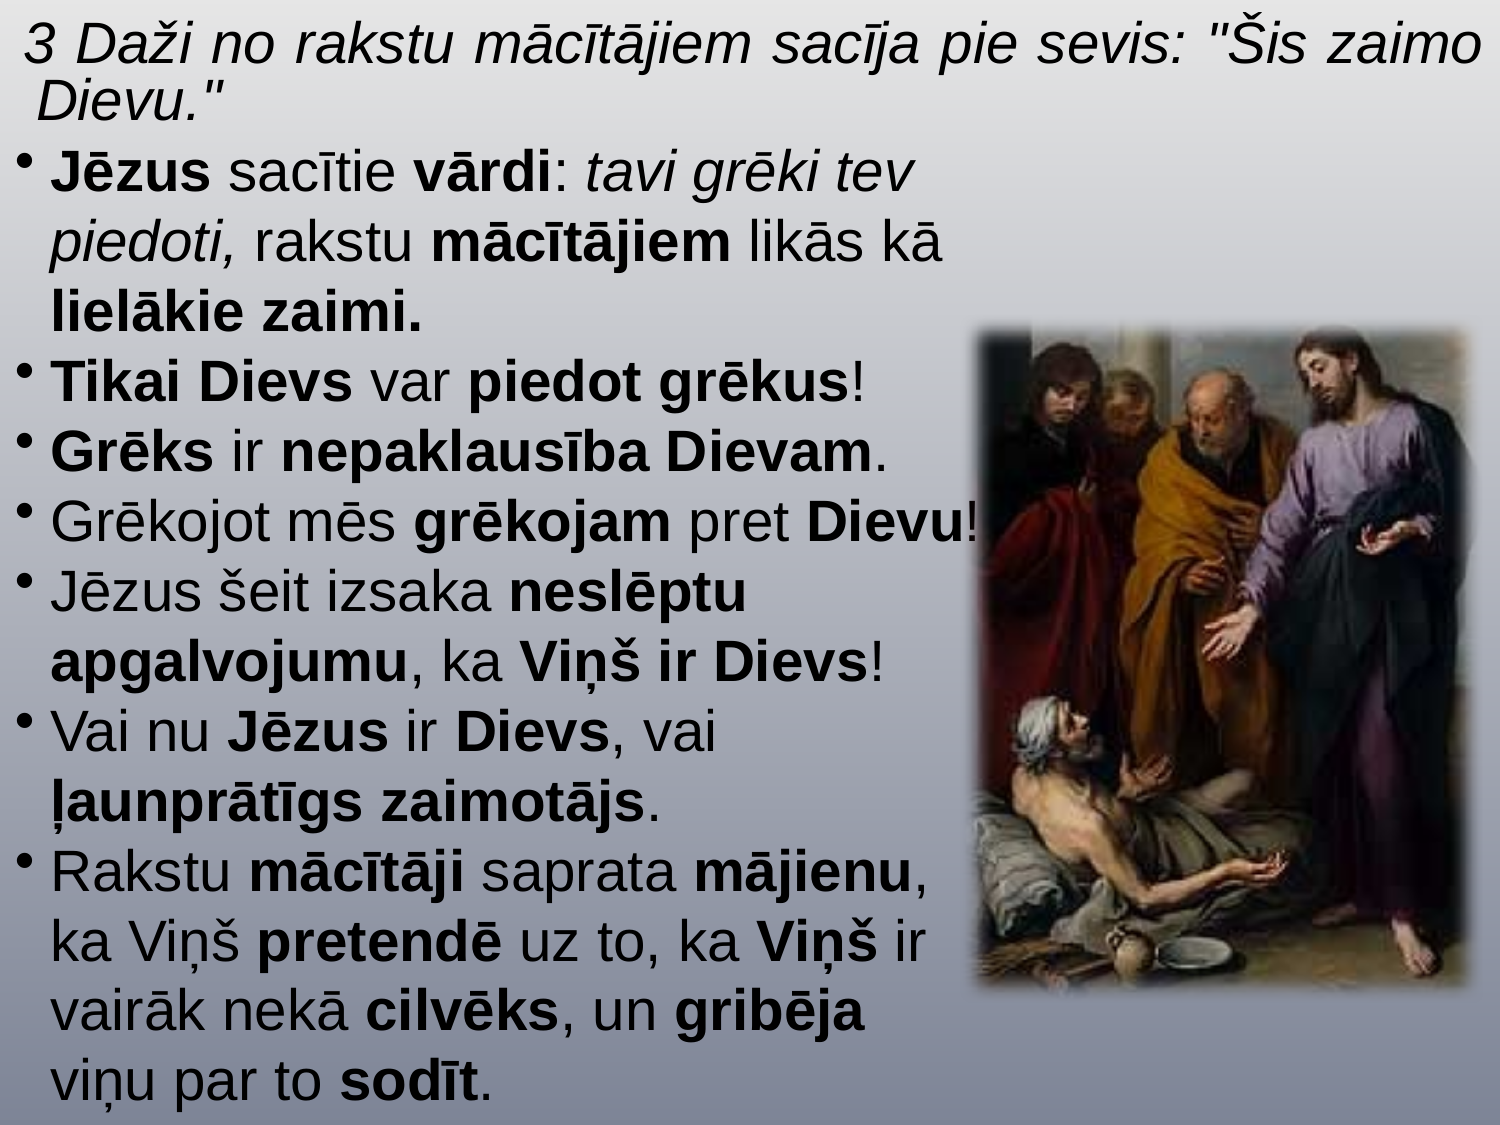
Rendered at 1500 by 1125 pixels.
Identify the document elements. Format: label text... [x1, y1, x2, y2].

text_box Jēzus sacītie vārdi: tavi grēki tev piedoti, rakstu mācītājiem likās kā lielākie zaimi. Tikai Dievs var piedot grēkus! Grēks ir nepaklausība Dievam. Grēkojot mēs grēkojam pret Dievu! Jēzus šeit izsaka neslēptu apgalvojumu, ka Viņš ir Dievs! Vai nu Jēzus ir Dievs, vai ļaunprātīgs zaimotājs. Rakstu mācītāji saprata mājienu, ka Viņš pretendē uz to, ka Viņš ir vairāk nekā cilvēks, un gribēja viņu par to sodīt. [0, 125, 999, 1120]
list 3 Daži no rakstu mācītājiem sacīja pie sevis: "Šis zaimo Dievu." [0, 11, 1500, 185]
picture [960, 314, 1483, 1004]
